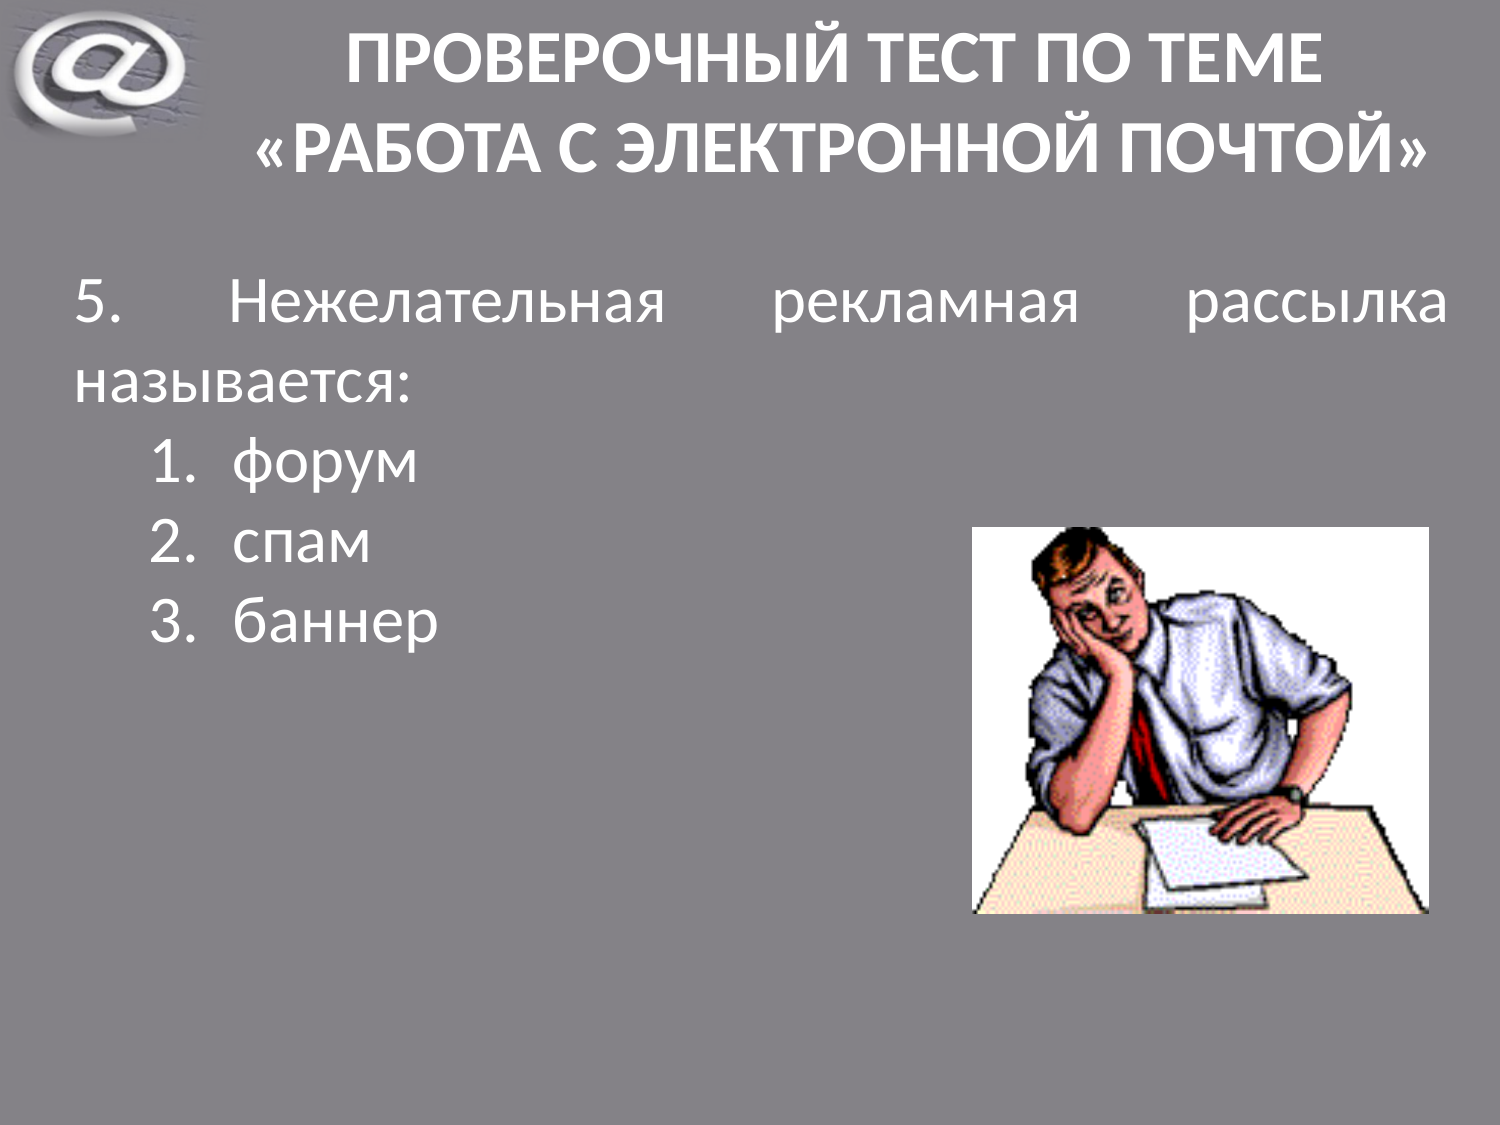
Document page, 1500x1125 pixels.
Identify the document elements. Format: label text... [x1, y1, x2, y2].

text_box Проверочный тест по теме «Работа с электронной почтой» [187, 75, 1500, 195]
text_box 5. Нежелательная рекламная рассылка называется: форум спам баннер [58, 248, 1465, 663]
picture [0, 0, 212, 144]
text_box [212, 0, 1500, 75]
picture [972, 527, 1429, 915]
